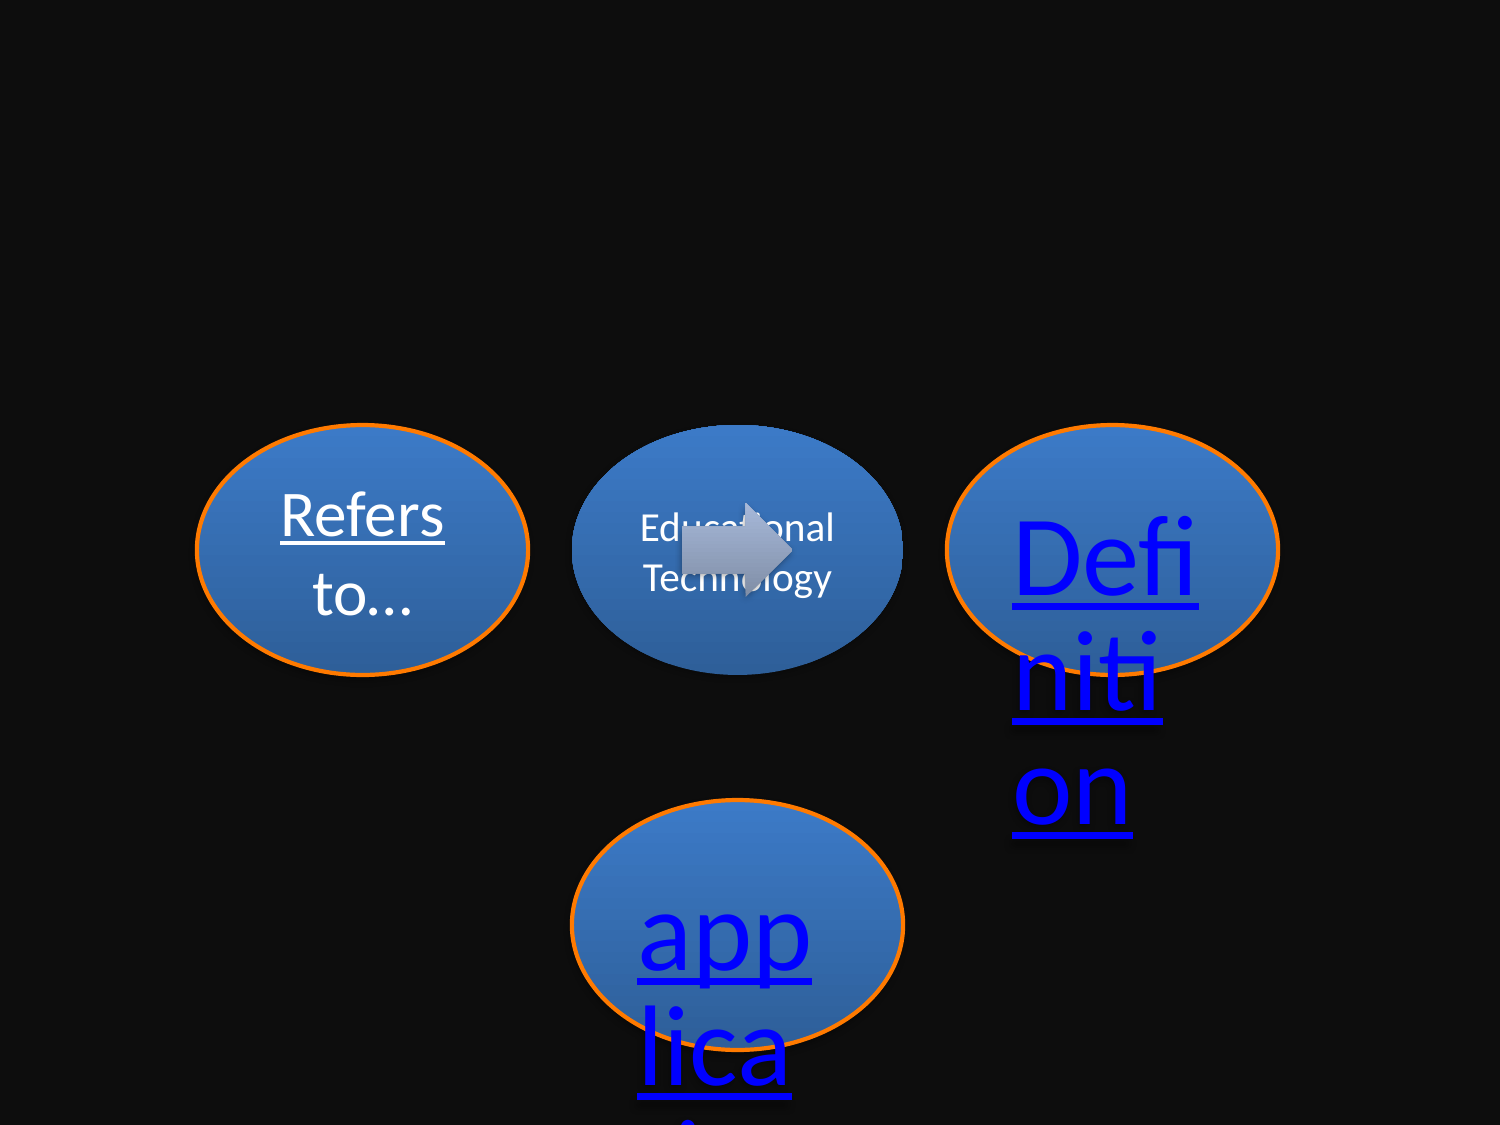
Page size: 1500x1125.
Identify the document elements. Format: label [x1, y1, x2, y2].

text_box [74, 49, 1401, 1051]
